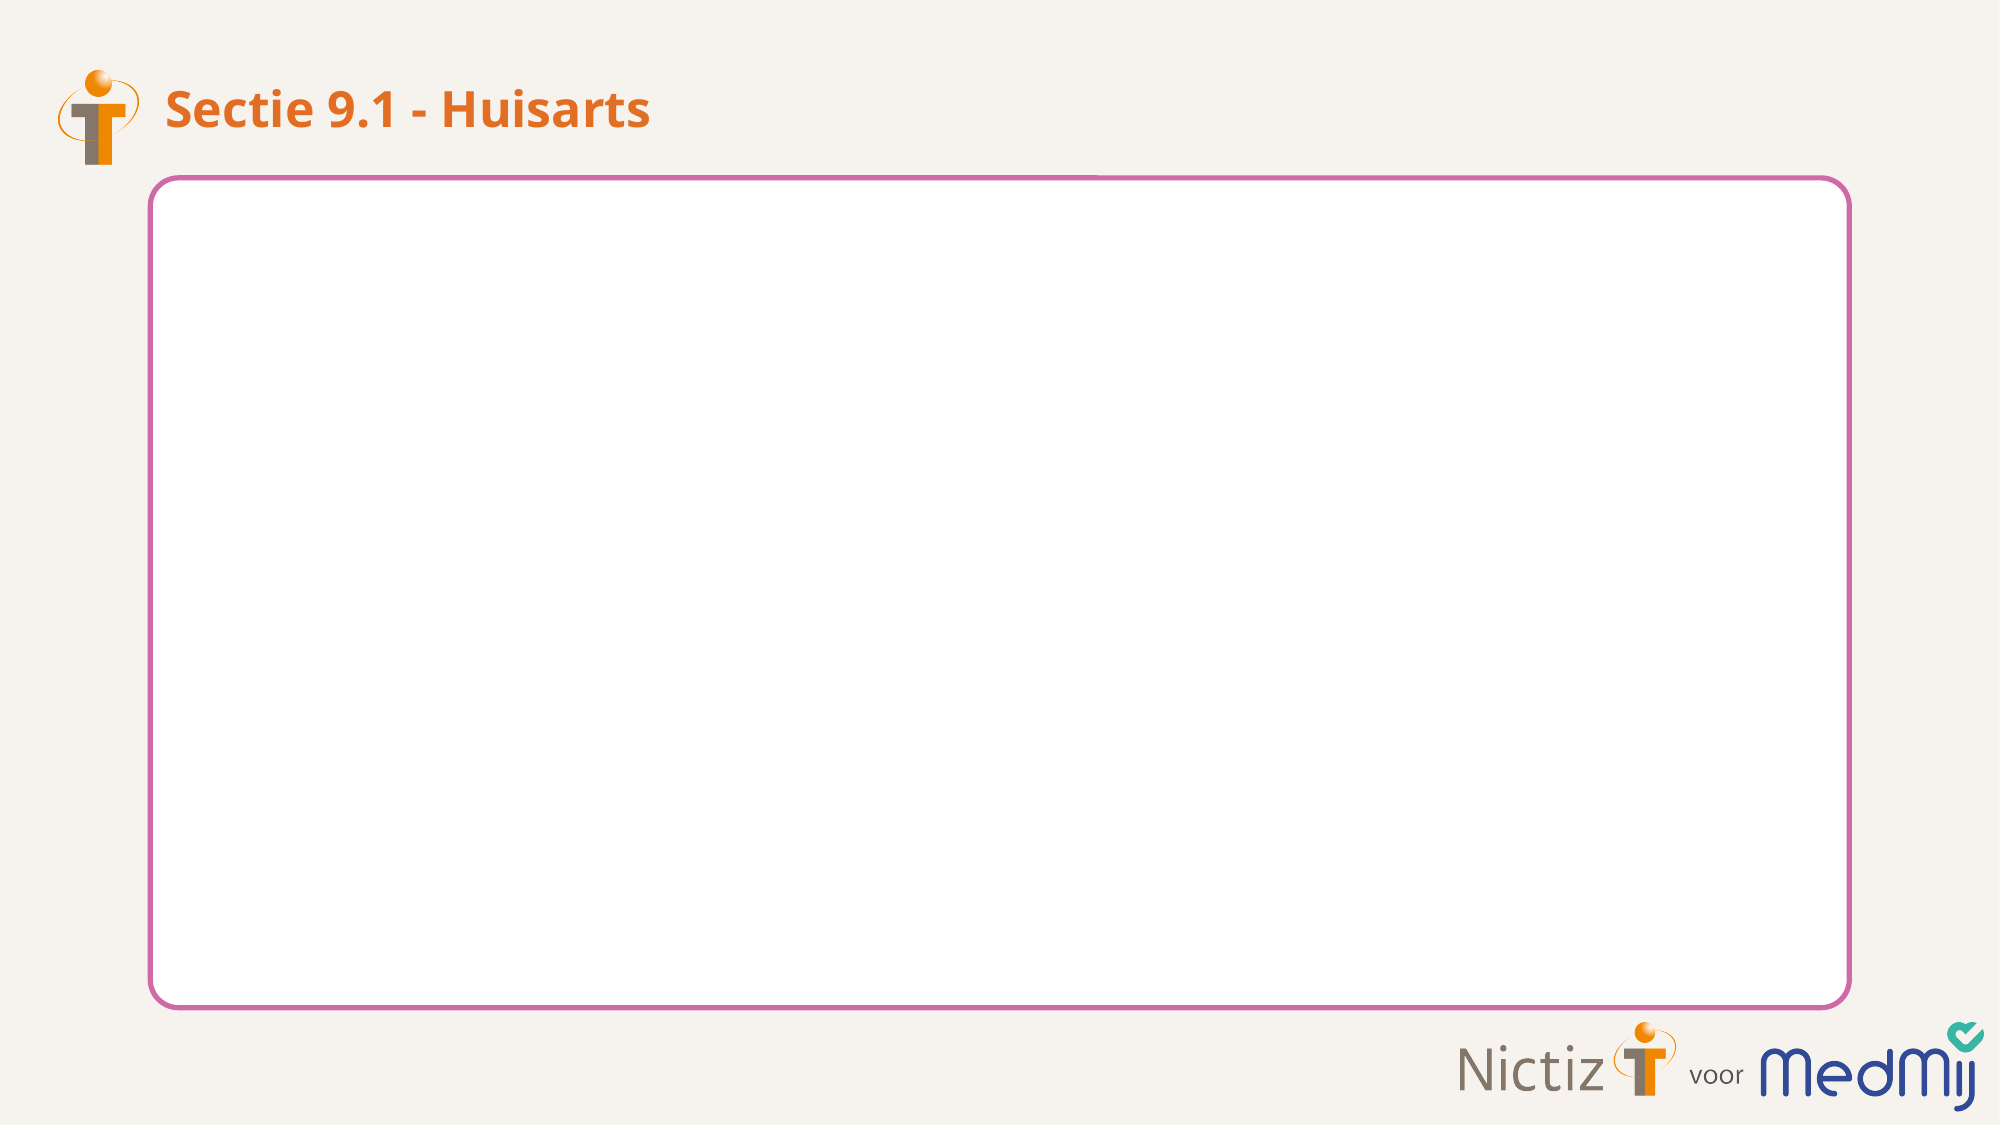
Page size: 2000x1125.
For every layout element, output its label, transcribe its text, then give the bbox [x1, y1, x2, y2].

title Sectie 9.1 - Huisarts [150, 76, 1850, 165]
picture [50, 66, 151, 187]
picture [1457, 1019, 1988, 1113]
